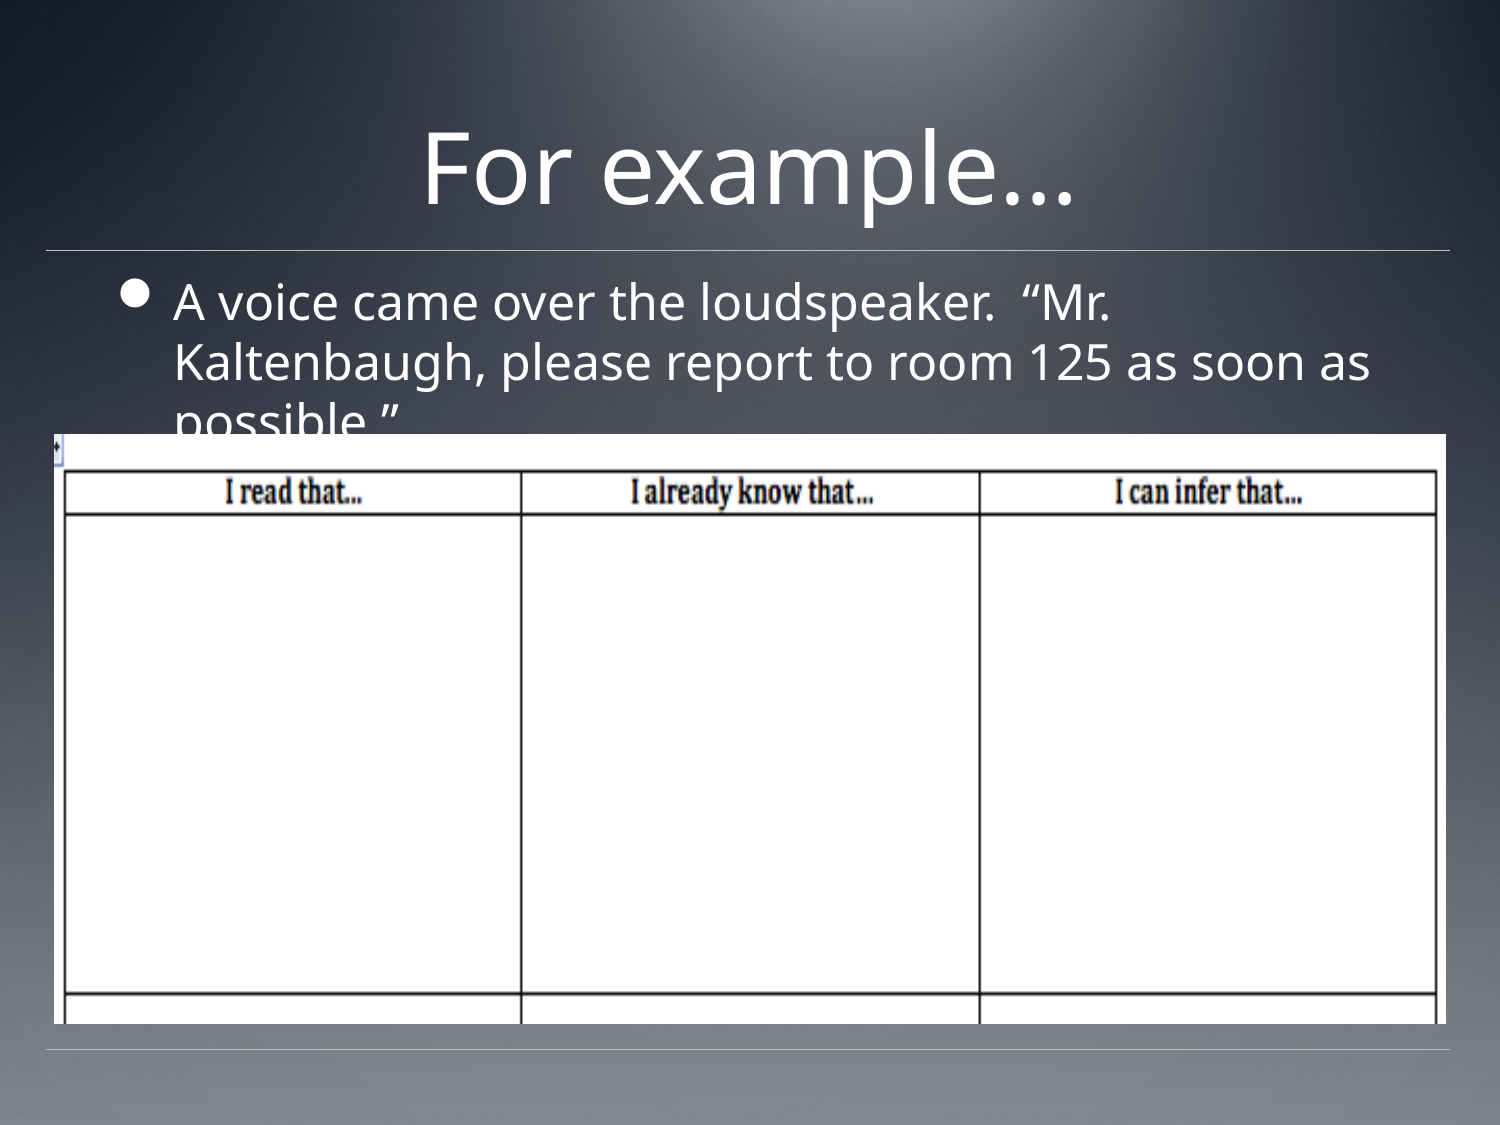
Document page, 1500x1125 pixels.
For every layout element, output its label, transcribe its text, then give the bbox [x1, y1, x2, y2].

title For example… [105, 17, 1394, 233]
list A voice came over the loudspeaker. “Mr. Kaltenbaugh, please report to room 125 as soon as possible.” [101, 262, 1394, 432]
picture [51, 432, 1448, 1026]
